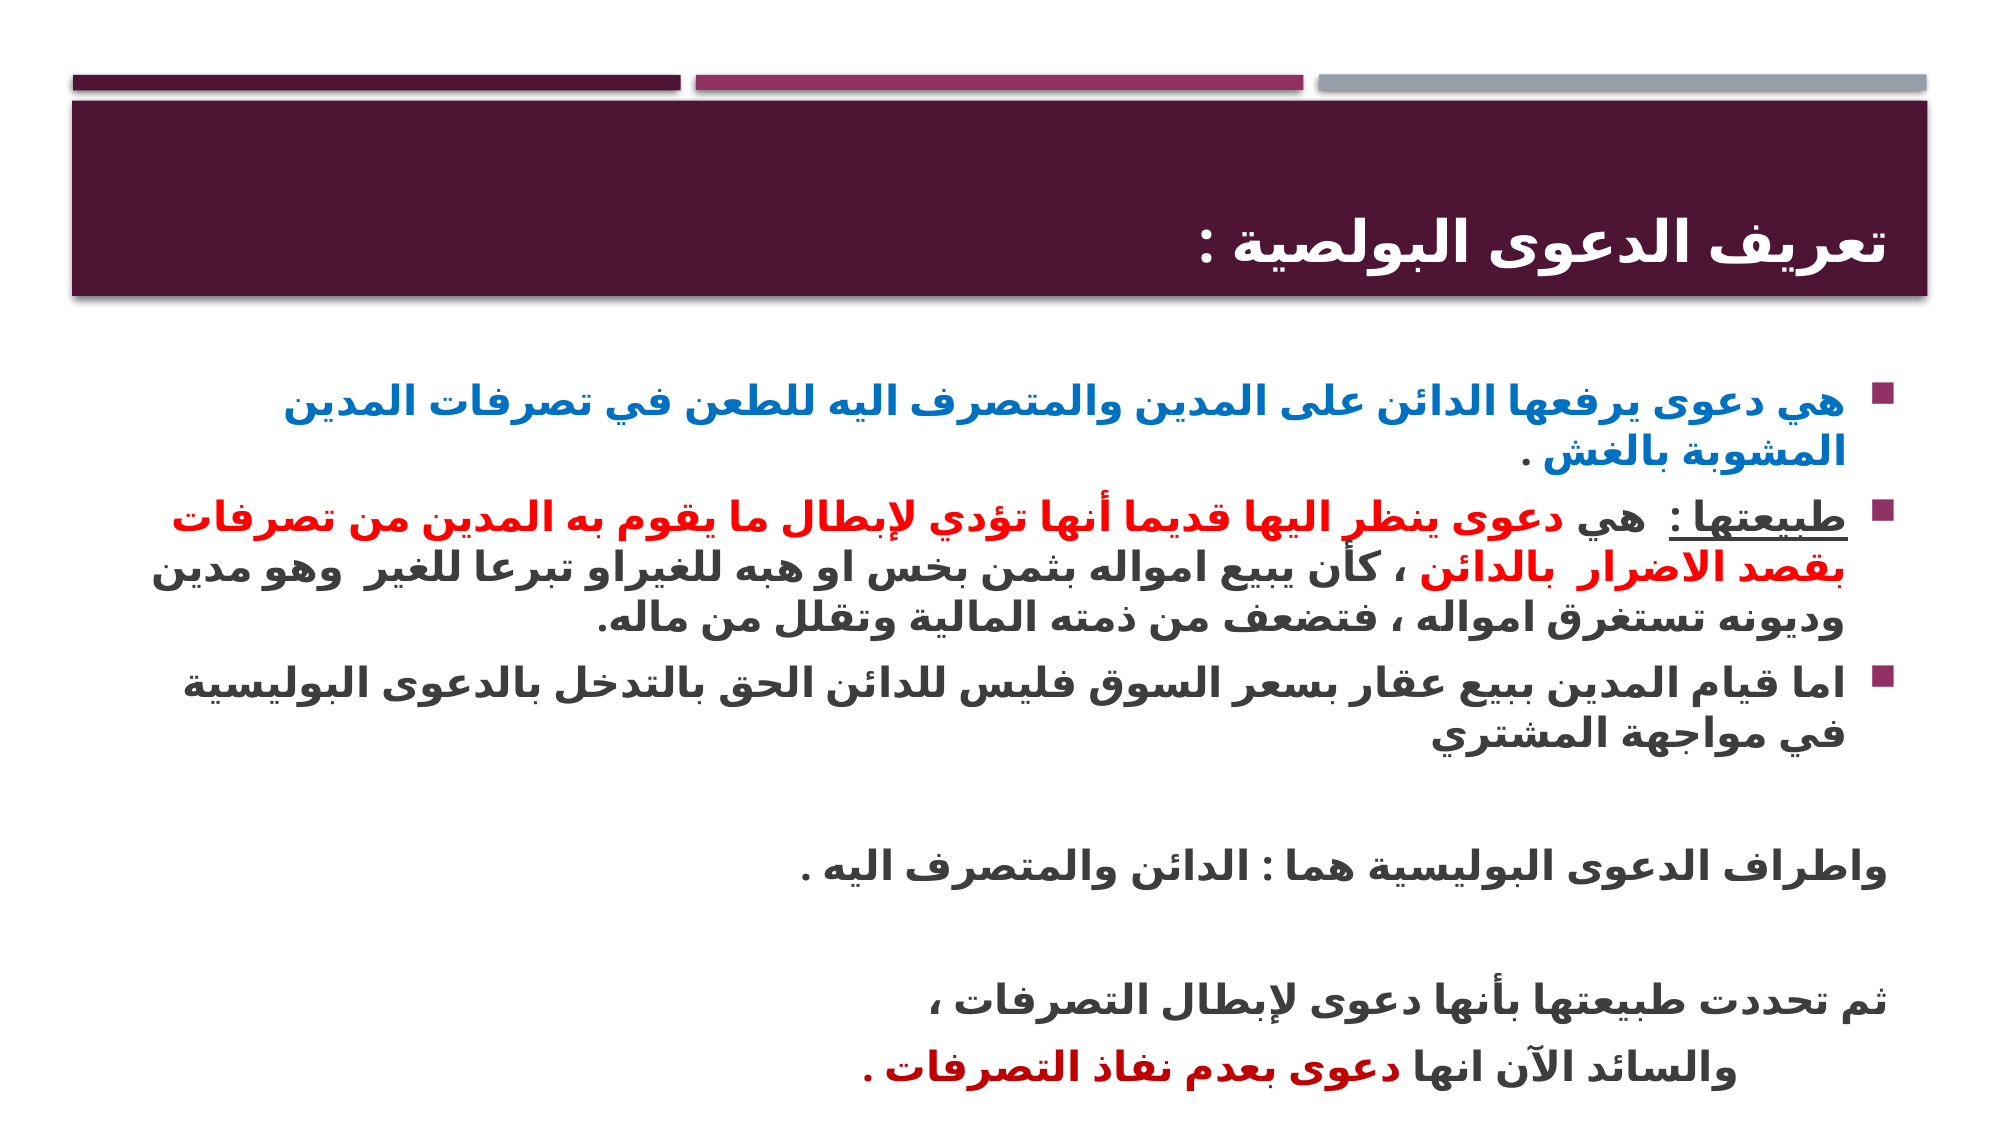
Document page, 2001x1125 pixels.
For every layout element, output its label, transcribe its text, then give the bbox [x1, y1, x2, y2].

list هي دعوى يرفعها الدائن على المدين والمتصرف اليه للطعن في تصرفات المدين المشوبة بالغش . طبيعتها : هي دعوى ينظر اليها قديما أنها تؤدي لإبطال ما يقوم به المدين من تصرفات بقصد الاضرار بالدائن ، كأن يبيع امواله بثمن بخس او هبه للغيراو تبرعا للغير وهو مدين وديونه تستغرق امواله ، فتضعف من ذمته المالية وتقلل من ماله. اما قيام المدين ببيع عقار بسعر السوق فليس للدائن الحق بالتدخل بالدعوى البوليسية في مواجهة المشتري واطراف الدعوى البوليسية هما : الدائن والمتصرف اليه . ثم تحددت طبيعتها بأنها دعوى لإبطال التصرفات ، والسائد الآن انها دعوى بعدم نفاذ التصرفات . [95, 299, 1905, 1100]
title تعريف الدعوى البولصية : [95, 115, 1905, 282]
